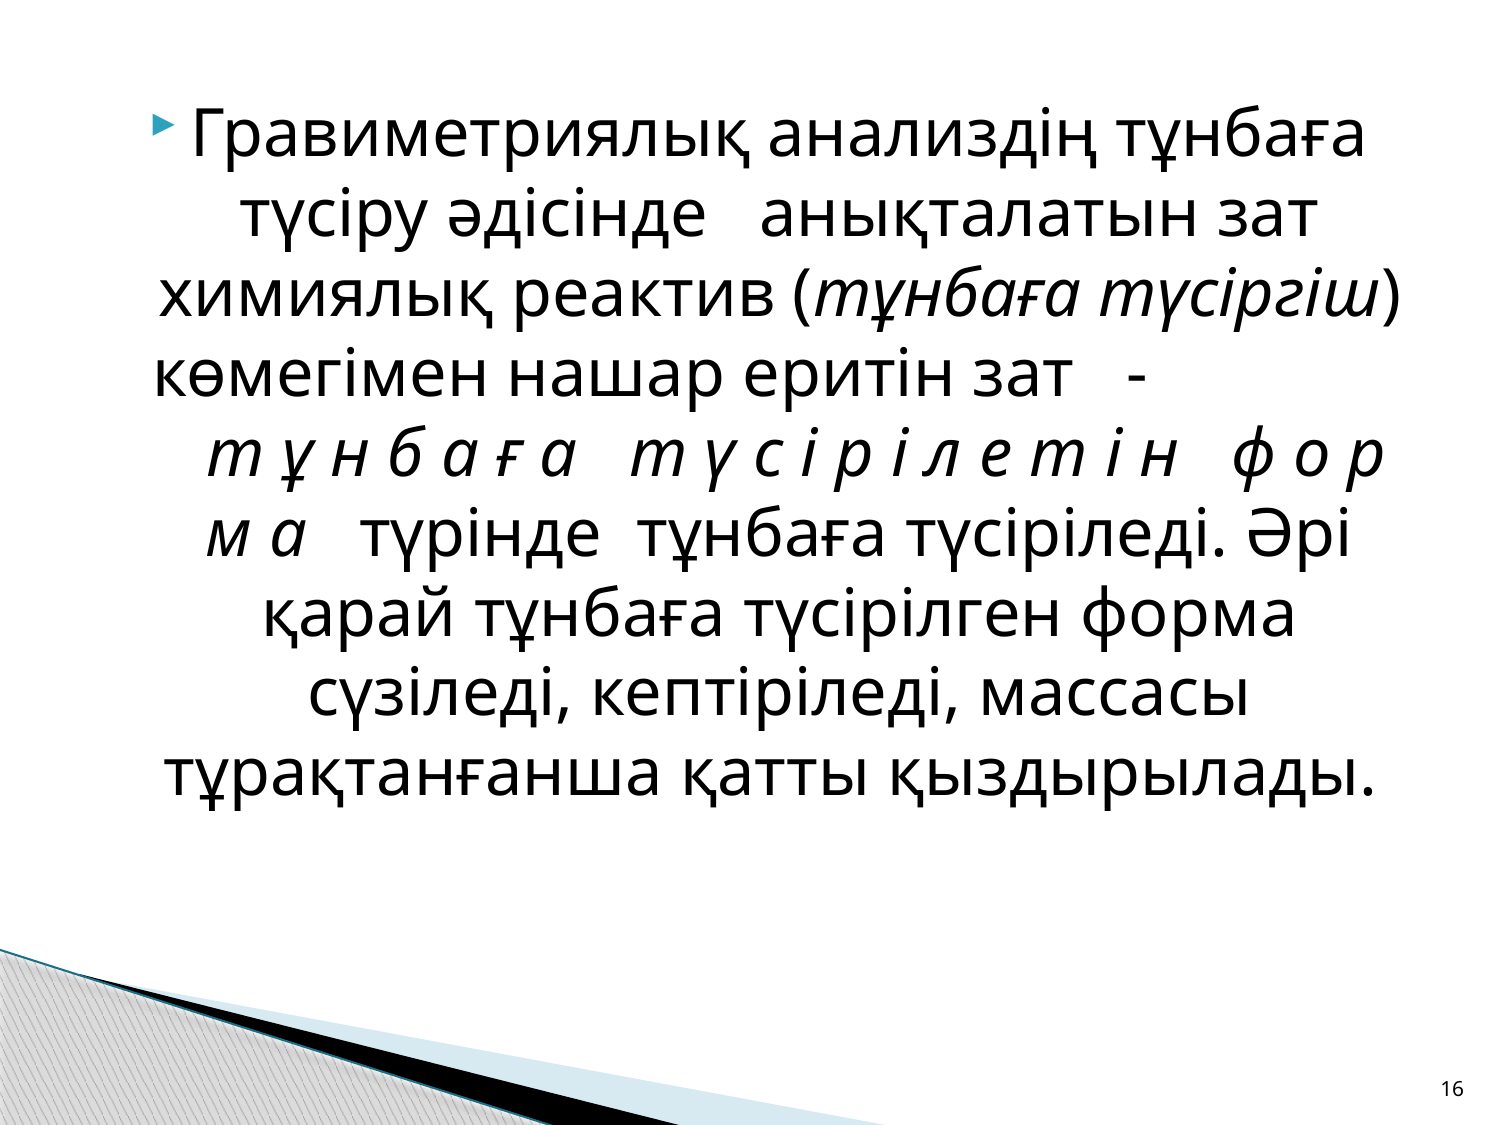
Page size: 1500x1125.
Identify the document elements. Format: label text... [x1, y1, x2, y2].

slide_number 16 [1418, 1051, 1479, 1112]
list Гравиметриялық анализдің тұнбаға түсіру әдісінде анықталатын зат химиялық реактив (тұнбаға түсіргіш) көмегімен нашар еритін зат - т ұ н б а ғ а т ү с і р і л е т і н ф о р м а түрінде тұнбаға түсіріледі. Әрі қарай тұнбаға түсірілген форма сүзіледі, кептіріледі, массасы тұрақтанғанша қатты қыздырылады. [74, 81, 1426, 986]
